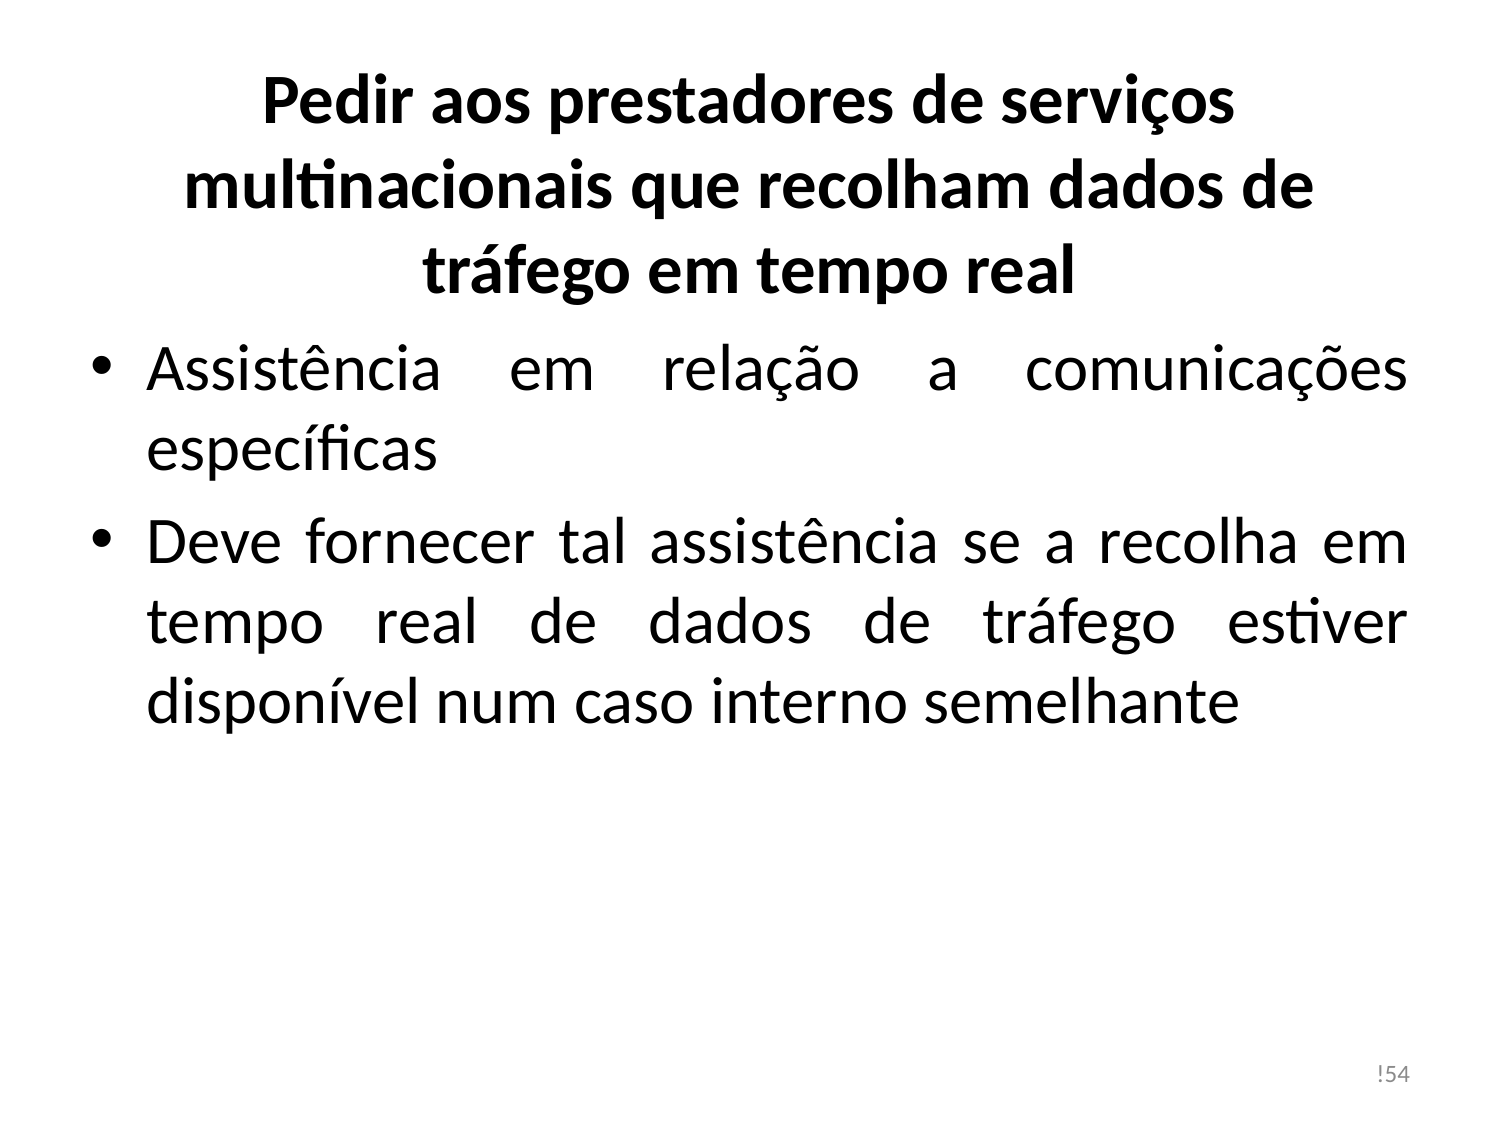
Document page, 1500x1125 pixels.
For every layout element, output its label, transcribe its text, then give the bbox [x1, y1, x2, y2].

title Pedir aos prestadores de serviços multinacionais que recolham dados de tráfego em tempo real [75, 45, 1425, 233]
list Assistência em relação a comunicações específicas Deve fornecer tal assistência se a recolha em tempo real de dados de tráfego estiver disponível num caso interno semelhante [75, 316, 1425, 1005]
slide_number !54 [1074, 1042, 1425, 1103]
